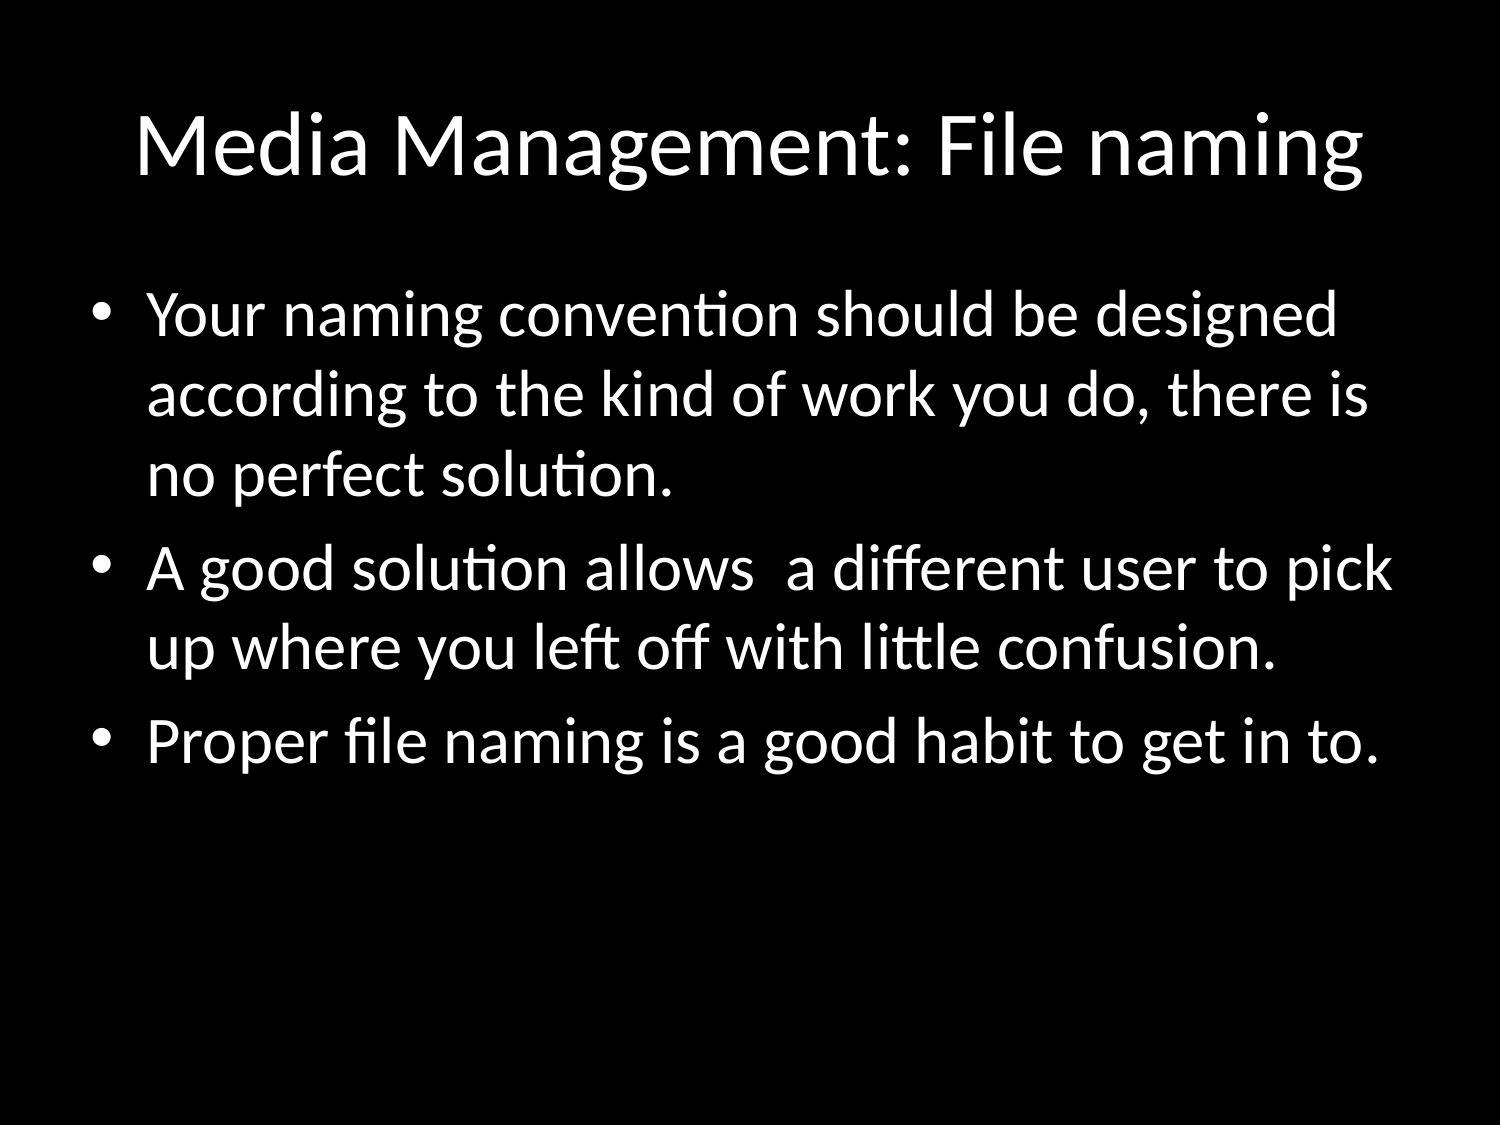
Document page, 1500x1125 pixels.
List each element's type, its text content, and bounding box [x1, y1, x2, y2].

list Your naming convention should be designed according to the kind of work you do, there is no perfect solution. A good solution allows a different user to pick up where you left off with little confusion. Proper file naming is a good habit to get in to. [75, 262, 1425, 1005]
title Media Management: File naming [75, 45, 1425, 233]
